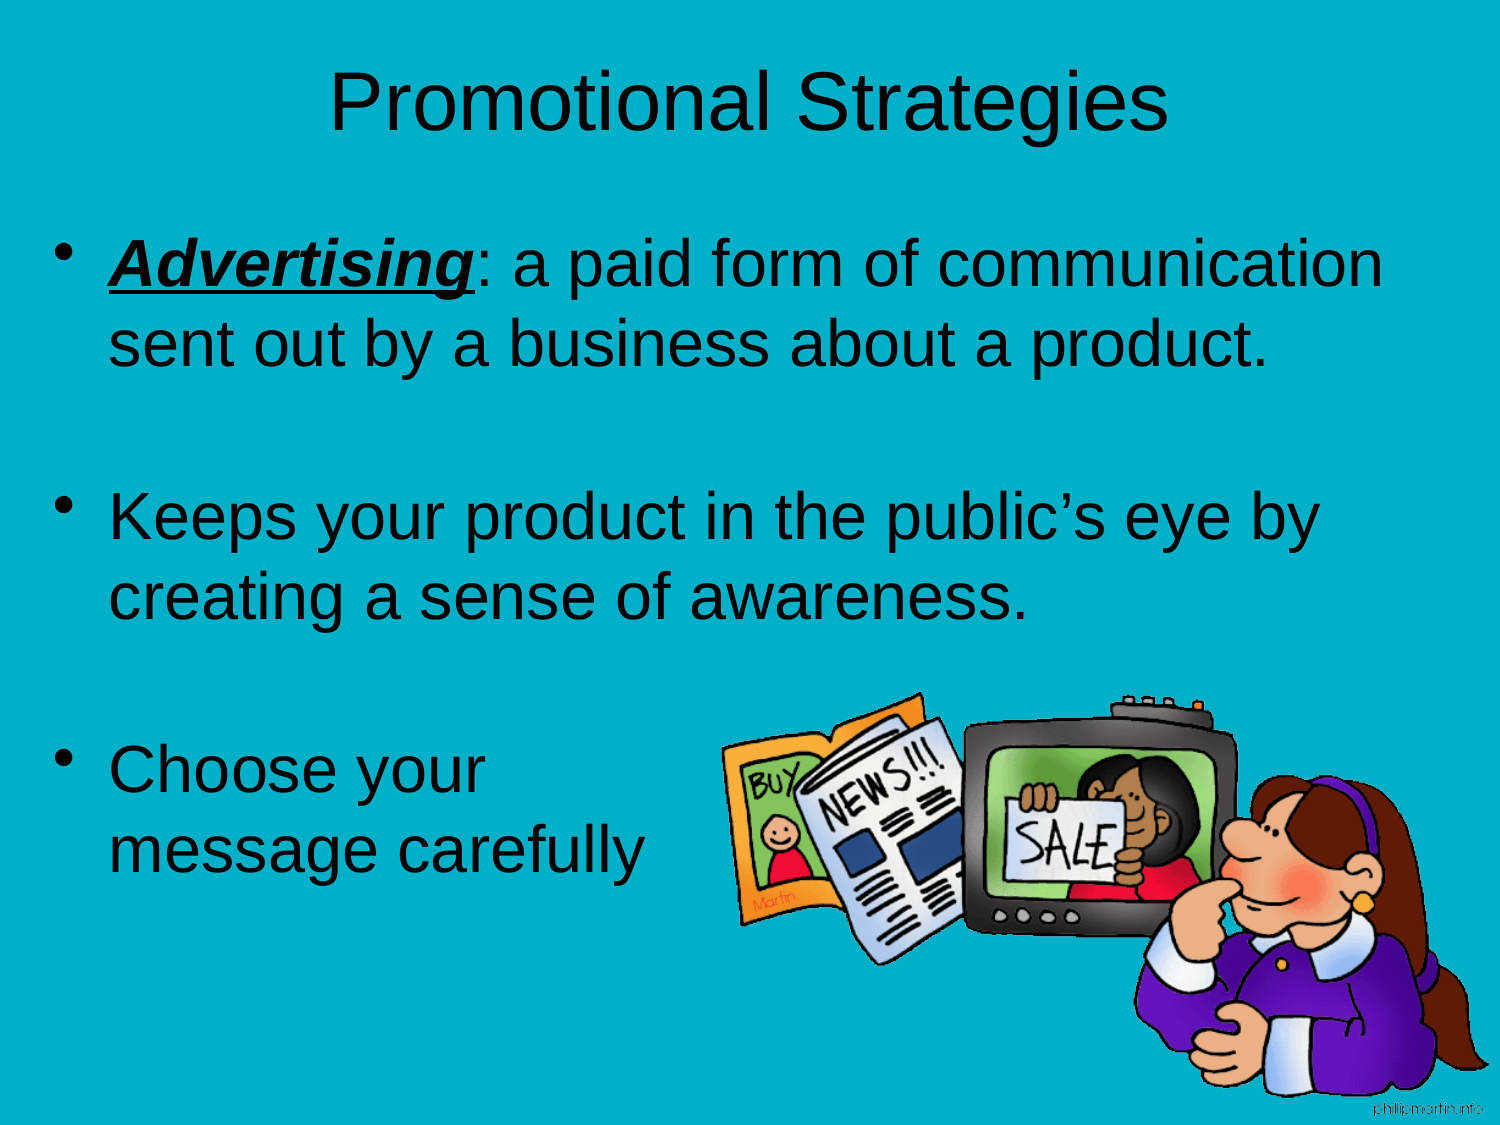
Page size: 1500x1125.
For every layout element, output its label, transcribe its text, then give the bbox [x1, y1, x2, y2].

title Promotional Strategies [74, 44, 1426, 212]
picture [707, 687, 1500, 1125]
list Advertising: a paid form of communication sent out by a business about a product. Keeps your product in the public’s eye by creating a sense of awareness. Choose your message carefully [37, 212, 1463, 938]
